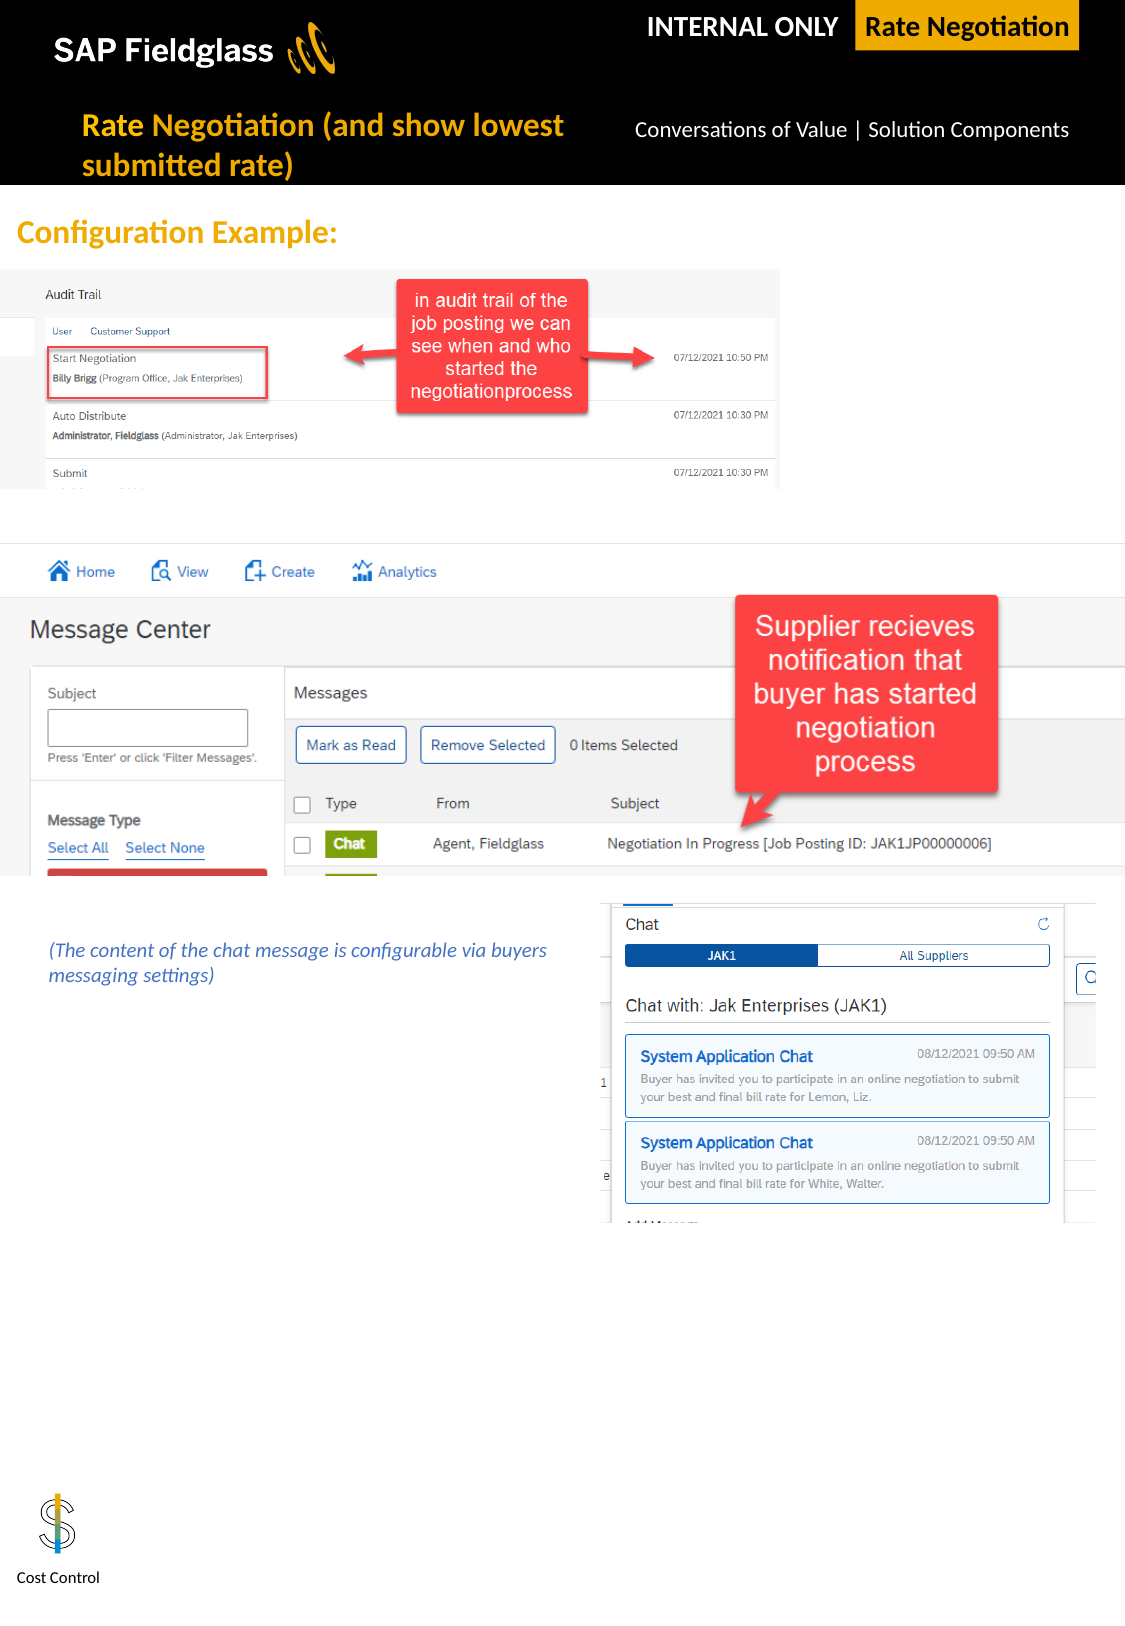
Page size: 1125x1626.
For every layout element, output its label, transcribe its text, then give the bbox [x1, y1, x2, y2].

picture [600, 902, 1096, 1223]
picture [0, 269, 780, 489]
text_box (The content of the chat message is configurable via buyers messaging settings) [33, 929, 586, 995]
text_box Configuration Example: [2, 202, 354, 258]
text_box Conversations of Value | Solution Components [634, 107, 1086, 150]
picture [54, 22, 335, 74]
text_box Rate Negotiation (and show lowest submitted rate) [66, 96, 634, 191]
text_box Rate Negotiation [850, 0, 1086, 50]
picture [0, 543, 1125, 876]
picture [21, 1488, 93, 1559]
